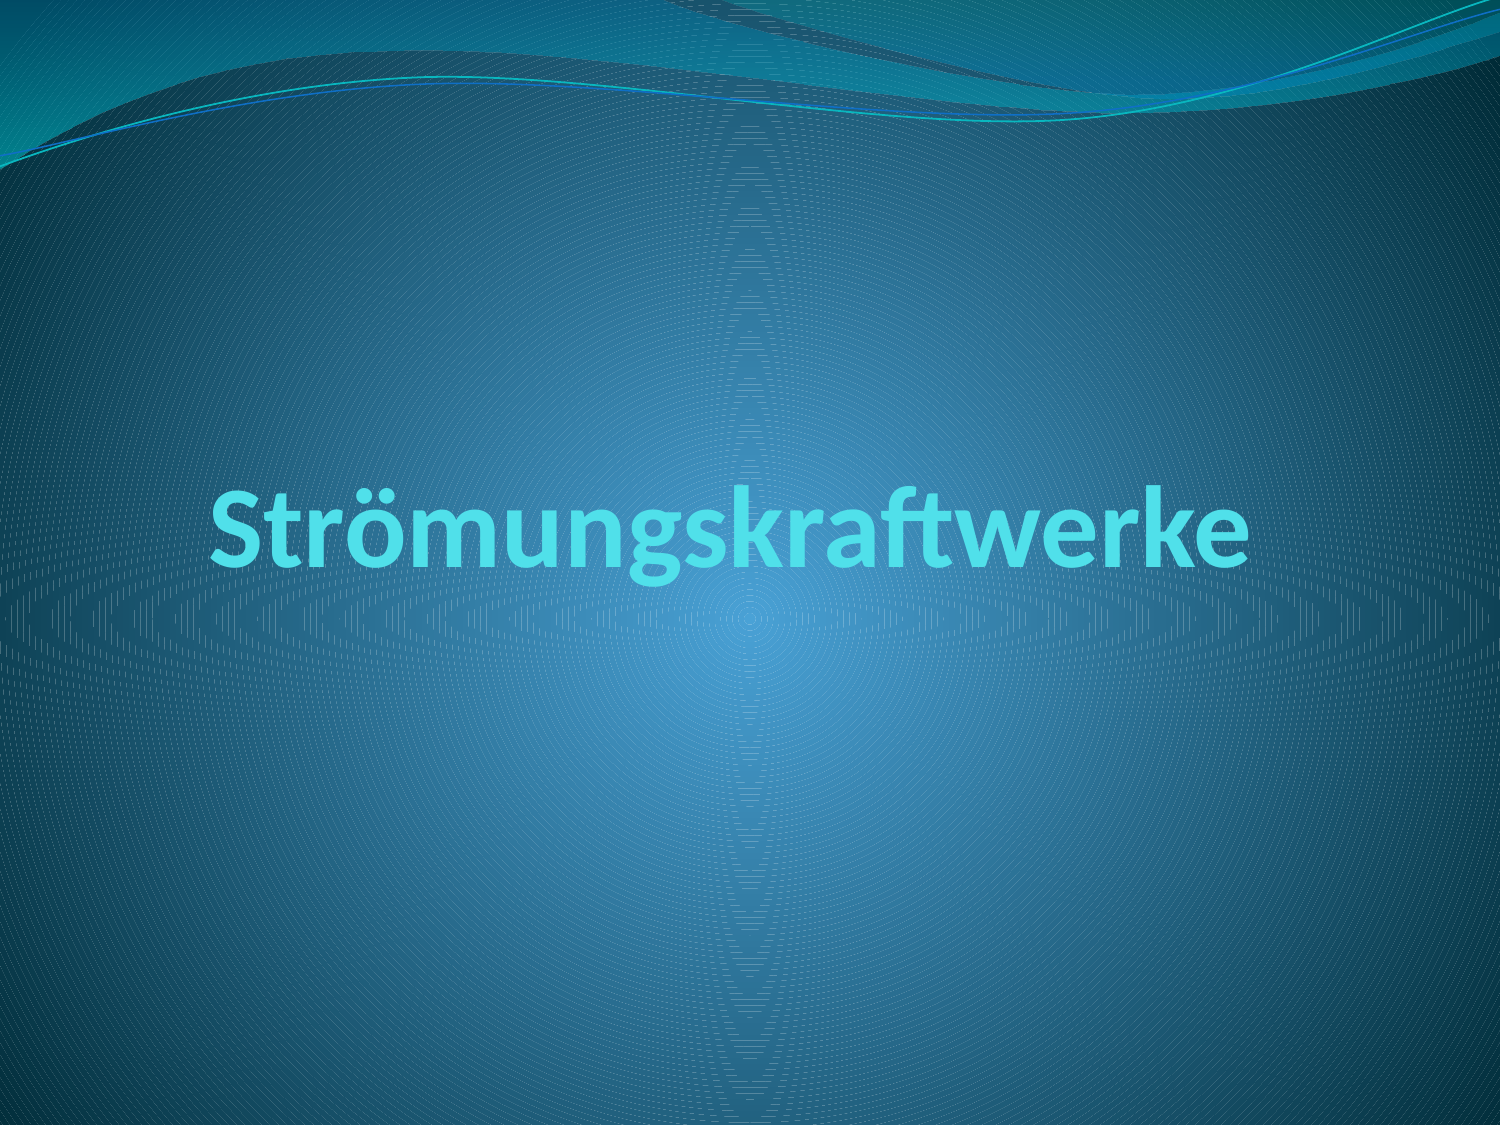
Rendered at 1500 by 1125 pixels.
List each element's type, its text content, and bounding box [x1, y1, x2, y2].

title Strömungskraftwerke [88, 290, 1377, 591]
